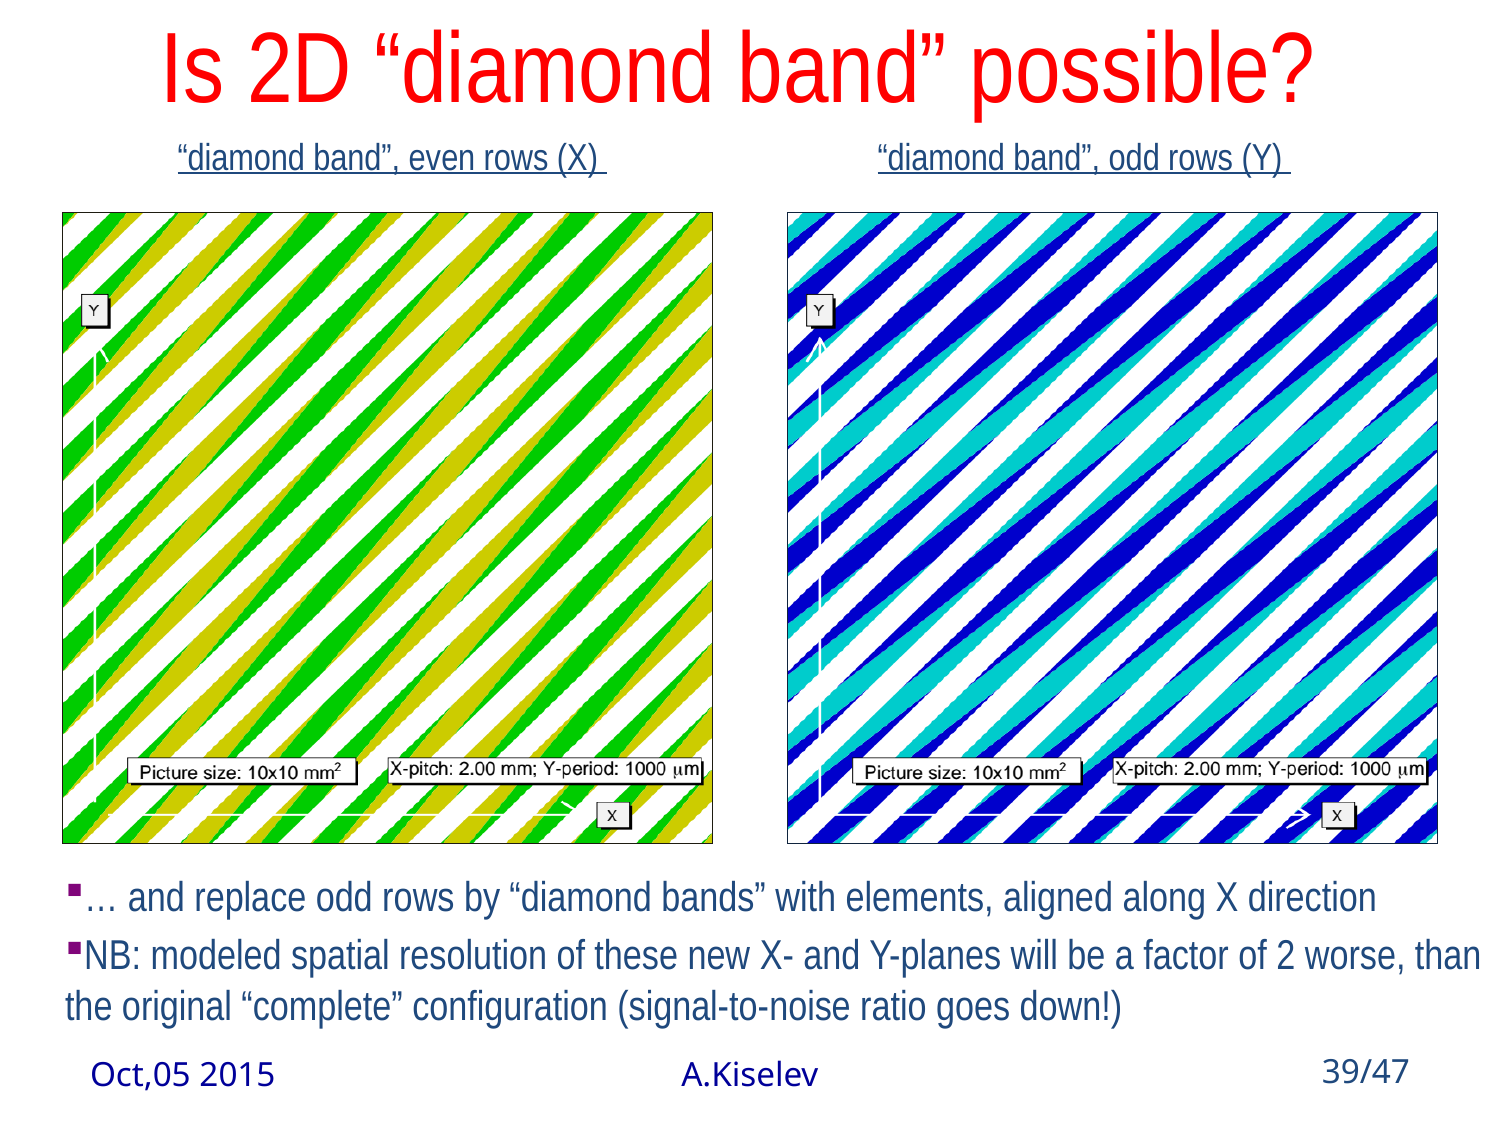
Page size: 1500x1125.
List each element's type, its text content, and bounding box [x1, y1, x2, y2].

text_box “diamond band”, odd rows (Y) [862, 124, 1338, 200]
footer A.Kiselev [512, 1050, 988, 1103]
text_box “diamond band”, even rows (X) [162, 124, 638, 200]
title Is 2D “diamond band” possible? [0, 0, 1500, 125]
text_box … and replace odd rows by “diamond bands” with elements, aligned along X direction NB: modeled spatial resolution of these new X- and Y-planes will be a factor of 2 worse, than the original “complete” configuration (signal-to-noise ratio goes down!) [50, 862, 1500, 1050]
slide_number 39/47 [1074, 1050, 1425, 1103]
picture [787, 212, 1438, 845]
picture [62, 212, 713, 845]
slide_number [75, 1050, 425, 1103]
